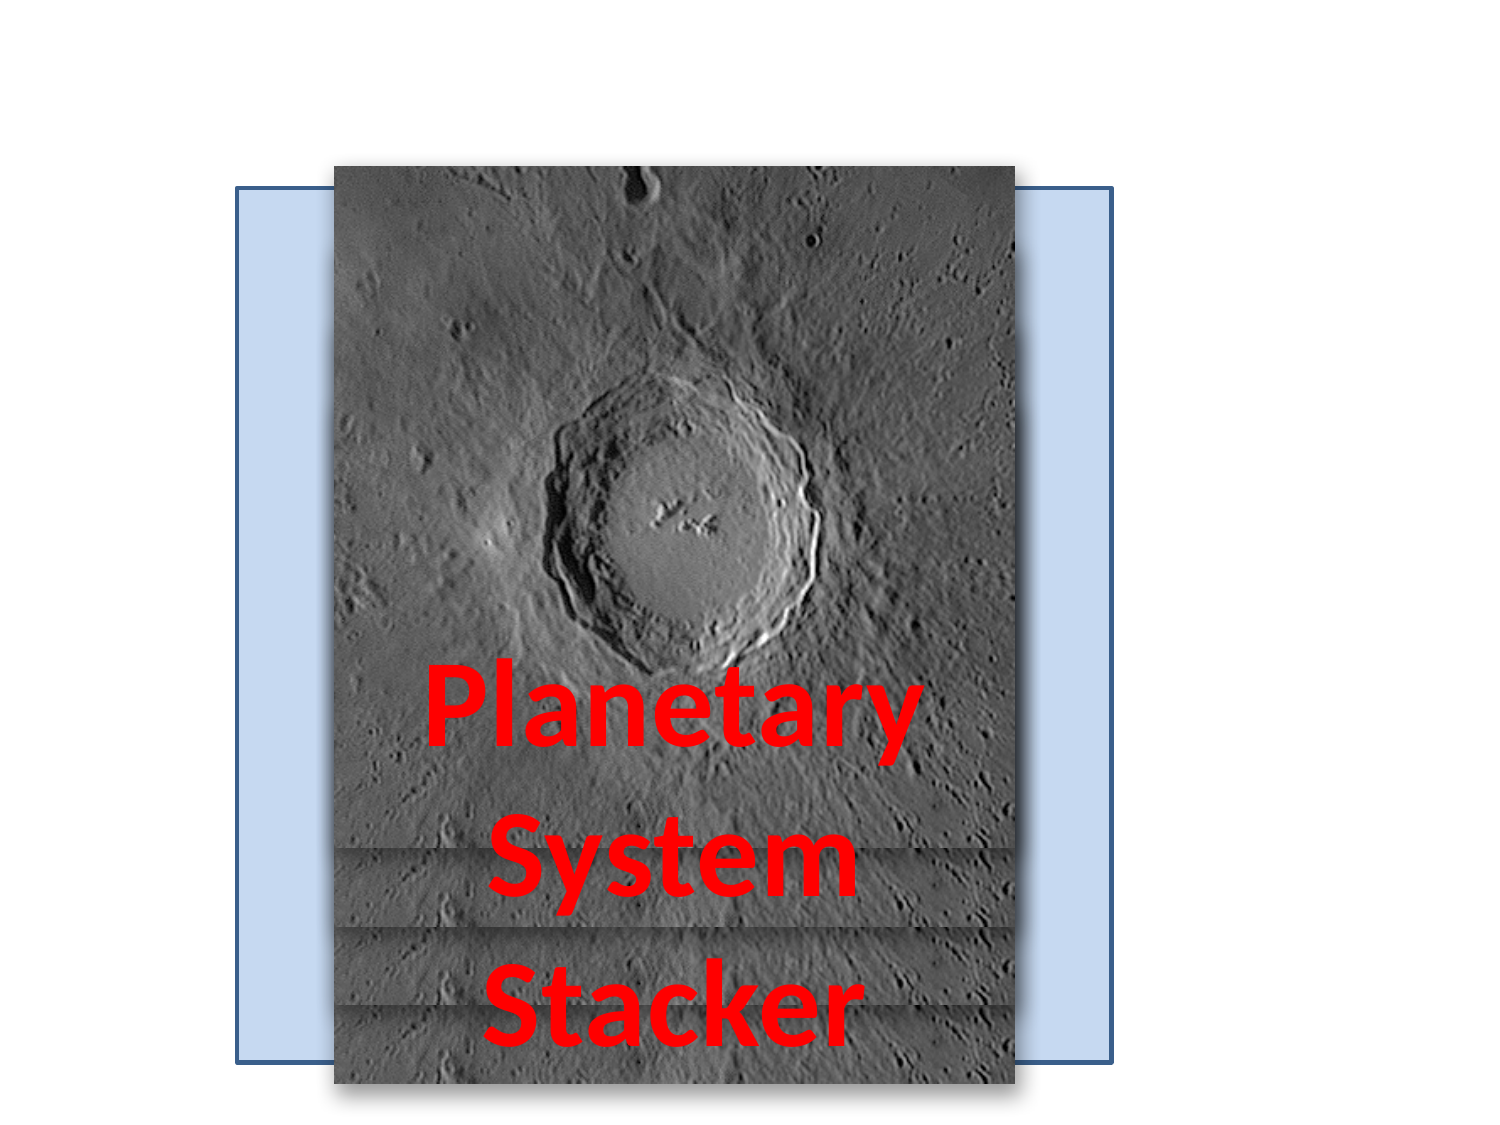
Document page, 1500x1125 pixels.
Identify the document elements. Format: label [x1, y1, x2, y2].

text_box [1036, 186, 1114, 1065]
text_box [333, 166, 1015, 1084]
text_box [235, 186, 322, 1065]
